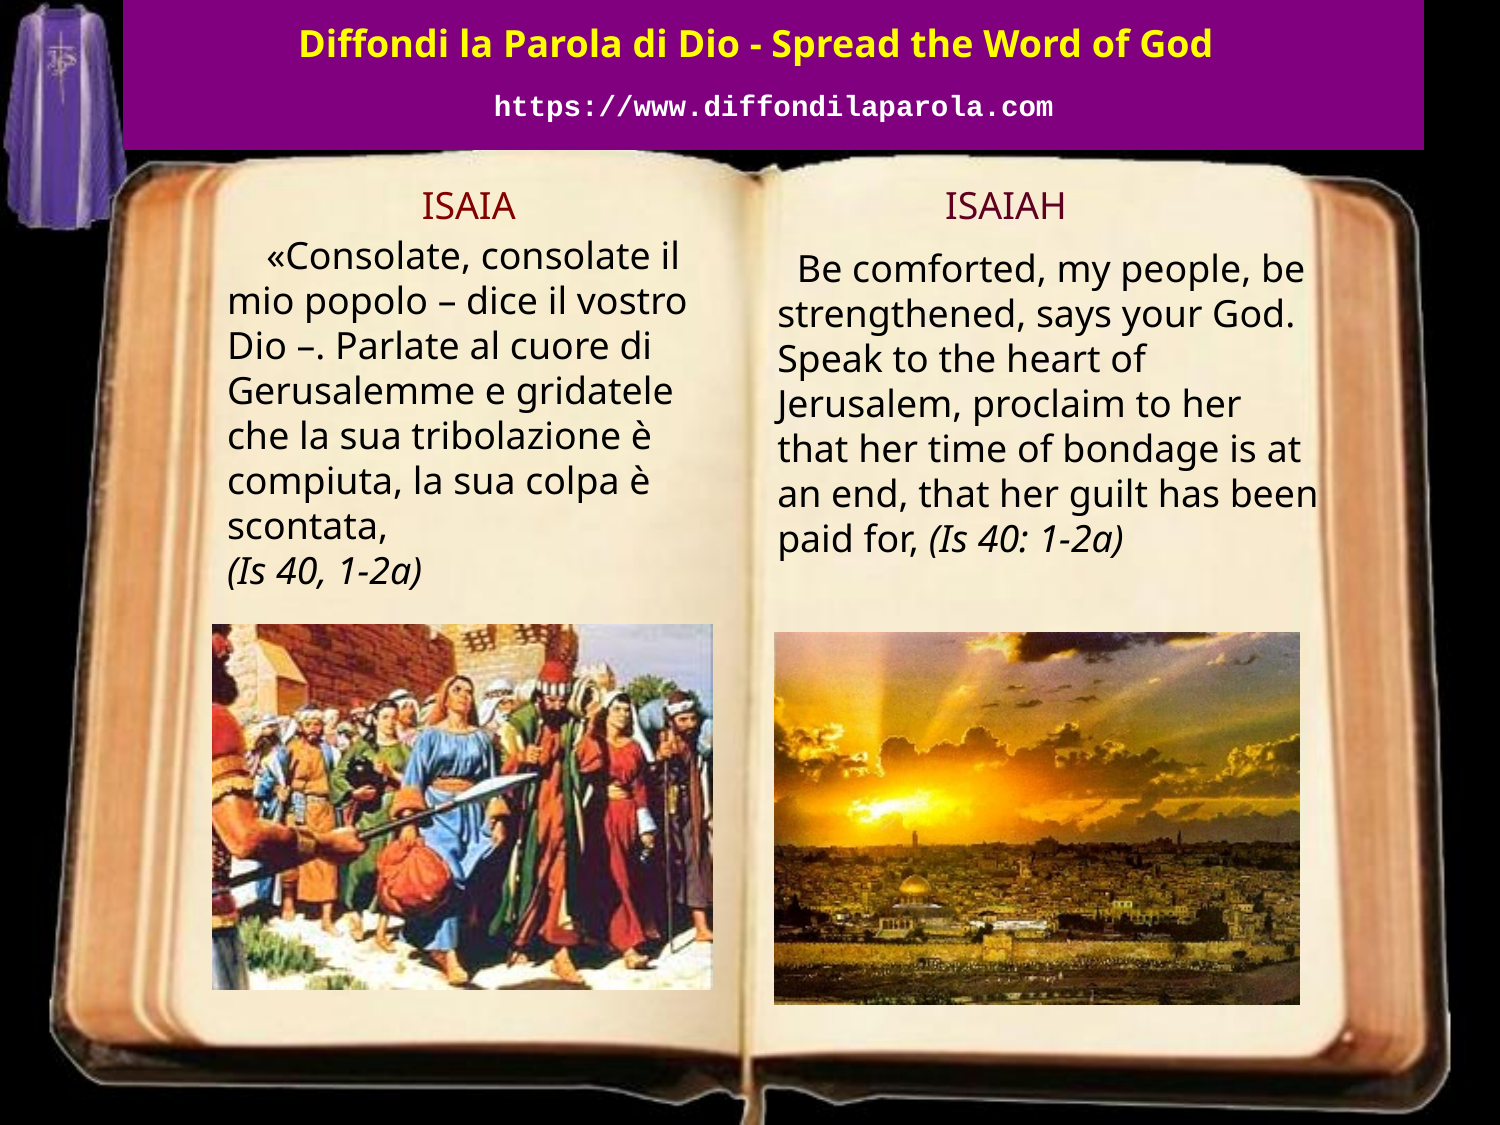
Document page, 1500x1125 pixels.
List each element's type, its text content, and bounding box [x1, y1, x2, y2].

picture [0, 0, 1500, 1125]
text_box Diffondi la Parola di Dio - Spread the Word of God https://www.diffondilaparola.com [123, 0, 1424, 150]
text_box ISAIAH [749, 174, 1263, 235]
text_box «Consolate, consolate il mio popolo – dice il vostro Dio –. Parlate al cuore di Gerusalemme e gridatele che la sua tribolazione è compiuta, la sua colpa è scontata, (Is 40, 1-2a) [212, 224, 738, 600]
text_box ISAIA [187, 174, 749, 235]
text_box Be comforted, my people, be strengthened, says your God. Speak to the heart of Jerusalem, proclaim to her that her time of bondage is at an end, that her guilt has been paid for, (Is 40: 1-2a) [762, 237, 1338, 568]
